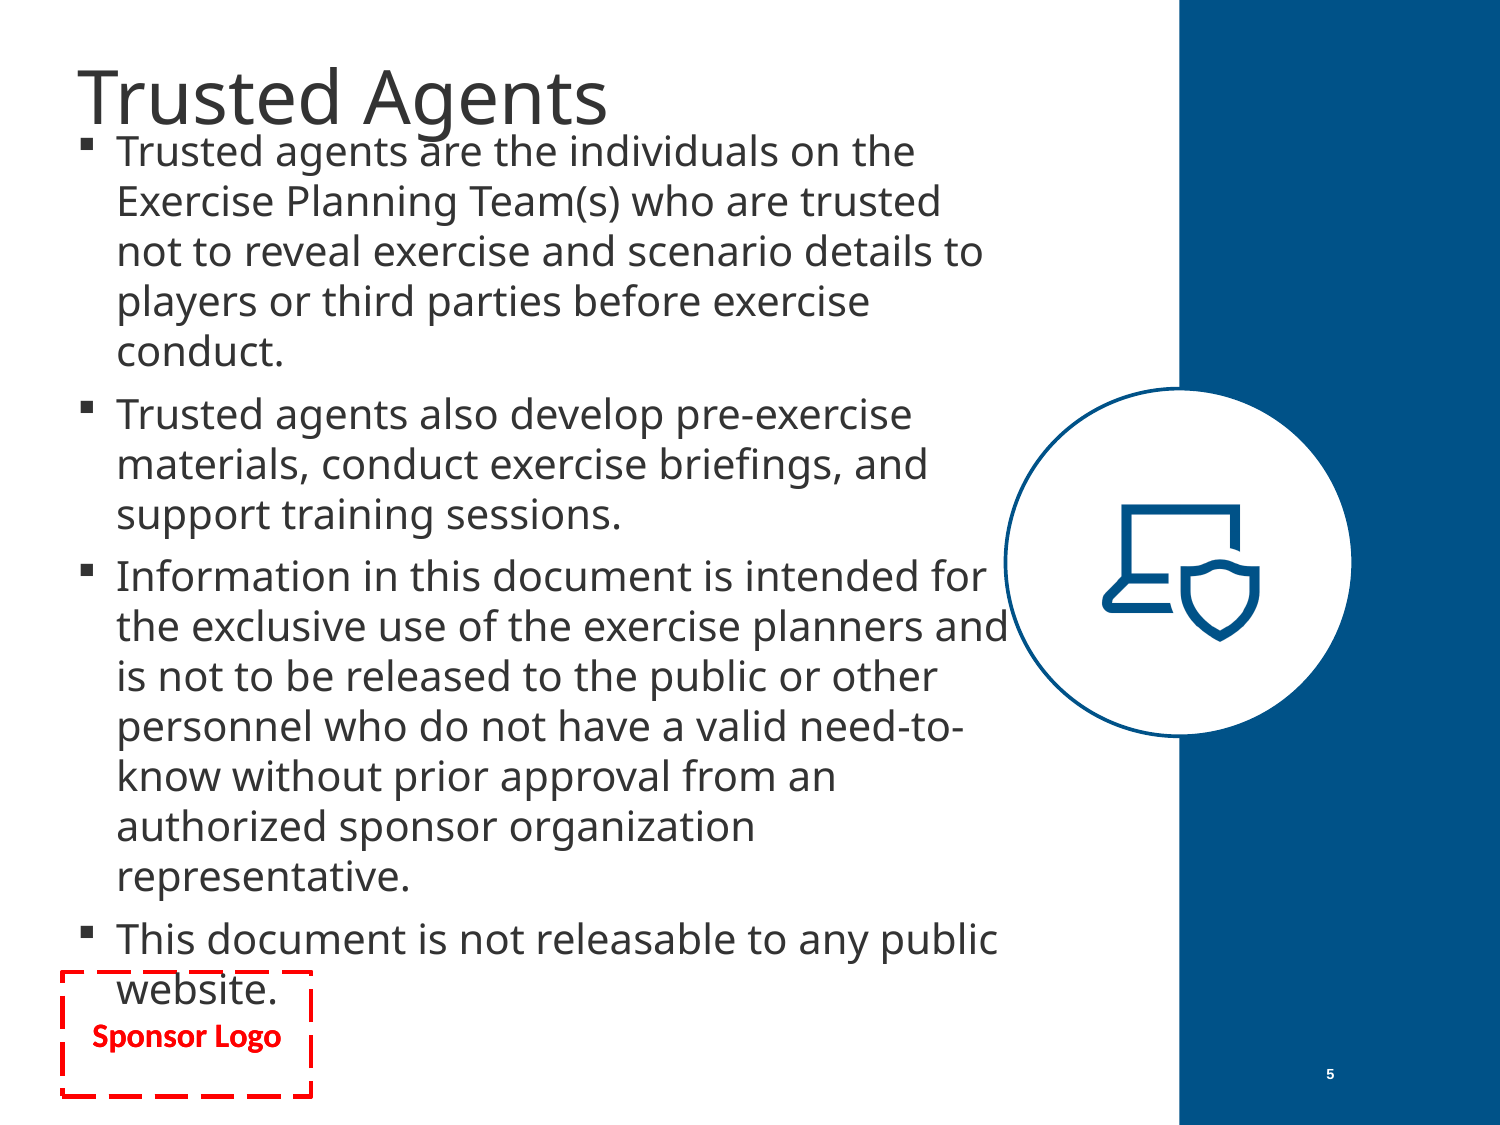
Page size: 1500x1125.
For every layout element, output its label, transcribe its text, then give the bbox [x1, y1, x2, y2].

list Trusted agents are the individuals on the Exercise Planning Team(s) who are trusted not to reveal exercise and scenario details to players or third parties before exercise conduct. Trusted agents also develop pre-exercise materials, conduct exercise briefings, and support training sessions. Information in this document is intended for the exclusive use of the exercise planners and is not to be released to the public or other personnel who do not have a valid need-to-know without prior approval from an authorized sponsor organization representative. This document is not releasable to any public website. [62, 162, 1033, 975]
title Trusted Agents [62, 12, 1045, 176]
text_box [1177, 0, 1500, 1125]
slide_number 5 [1242, 1052, 1368, 1098]
text_box [1003, 386, 1356, 739]
picture [1086, 469, 1275, 658]
